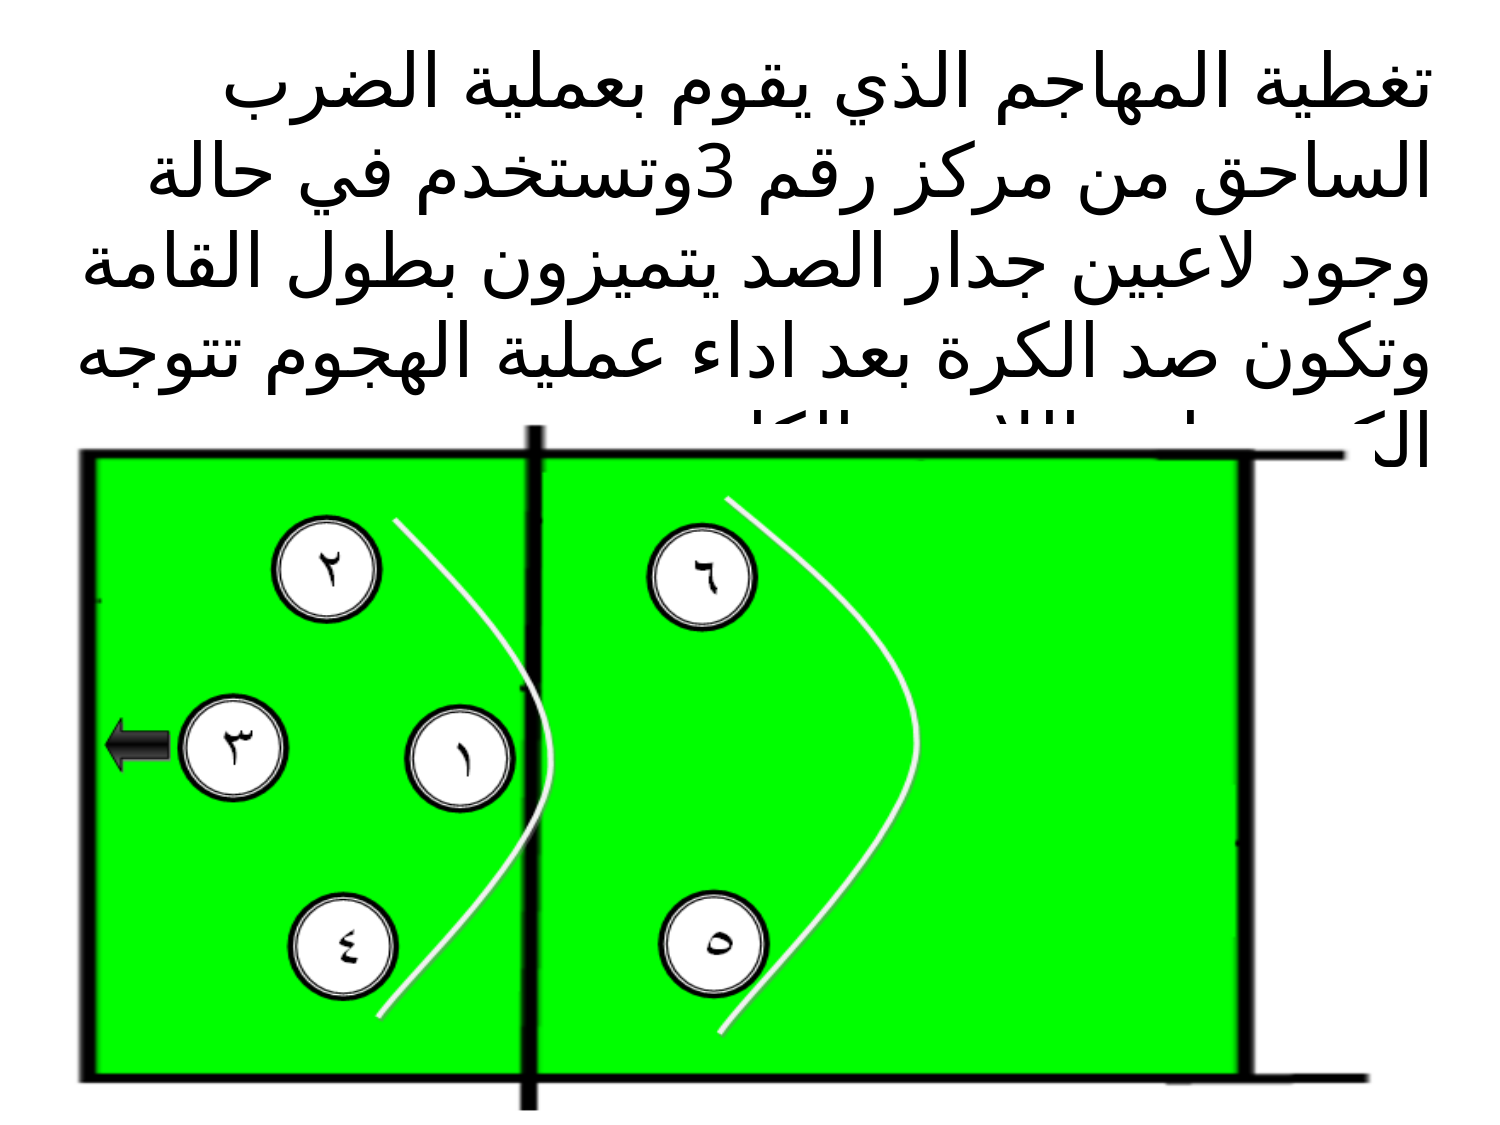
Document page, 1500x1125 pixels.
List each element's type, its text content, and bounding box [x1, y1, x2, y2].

text_box تغطية المهاجم الذي يقوم بعملية الضرب الساحق من مركز رقم 3وتستخدم في حالة وجود لاعبين جدار الصد يتميزون بطول القامة وتكون صد الكرة بعد اداء عملية الهجوم تتوجه الكرة خلف اللاعب الكابس [37, 24, 1450, 490]
picture [62, 424, 1376, 1125]
